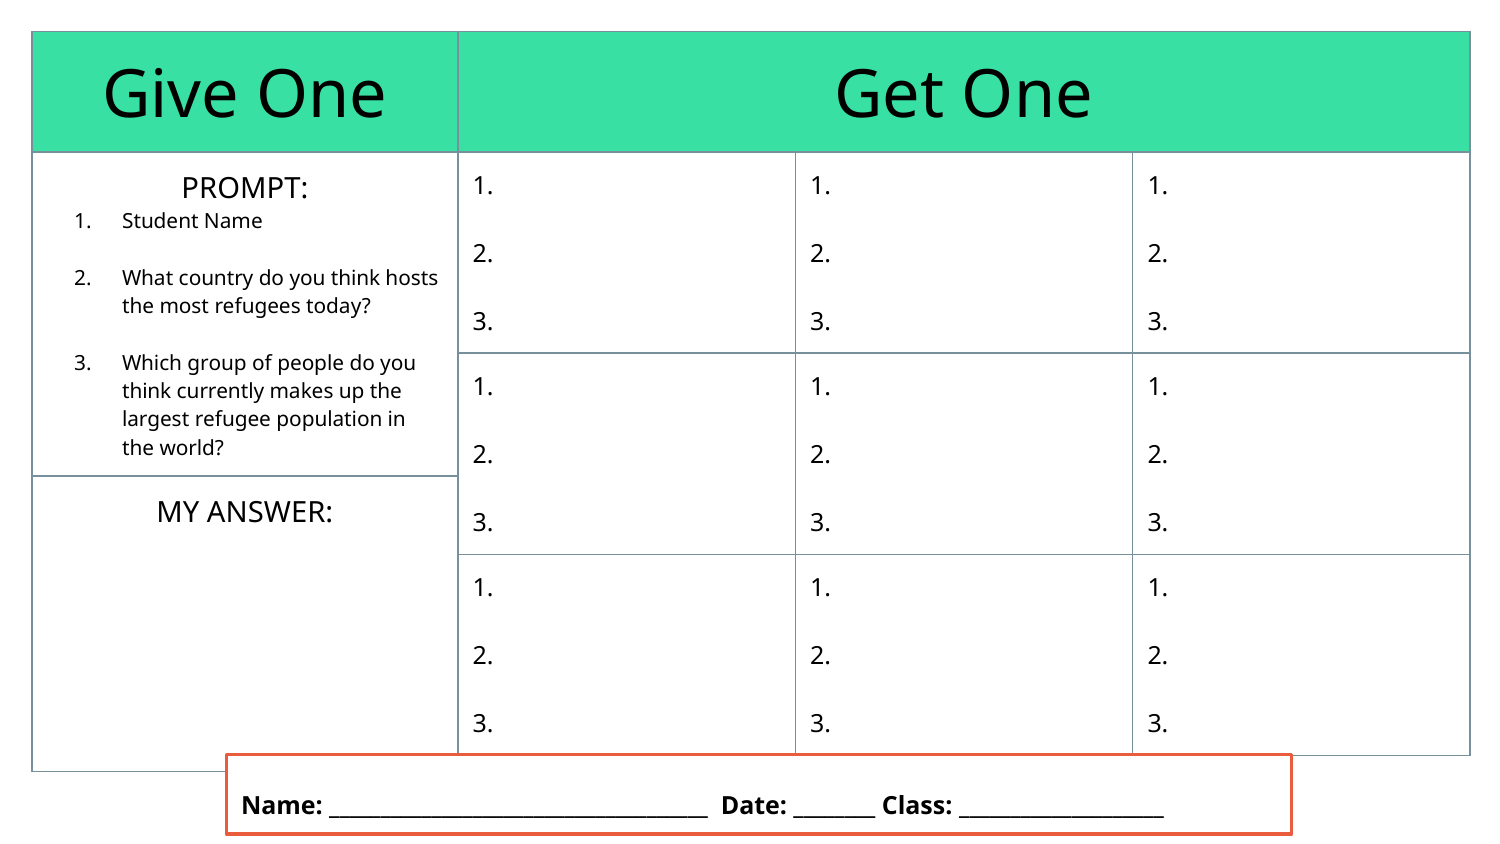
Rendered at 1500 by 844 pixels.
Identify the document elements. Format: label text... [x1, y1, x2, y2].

table_cell 1. 2. 3. [1133, 153, 1469, 352]
text_box Name: _____________________________________ Date: ________ Class: ____________________ [226, 754, 1292, 834]
table_cell 1. 2. 3. [459, 153, 795, 352]
table_header Get One [459, 32, 1469, 151]
table_cell 1. 2. 3. [796, 153, 1132, 352]
table_cell 1. 2. 3. [459, 354, 795, 554]
table_cell 1. 2. 3. [459, 555, 795, 754]
table_cell MY ANSWER: [33, 477, 457, 771]
table_cell 1. 2. 3. [796, 555, 1132, 754]
table_cell 1. 2. 3. [1133, 354, 1469, 554]
table_cell PROMPT: Student Name What country do you think hosts the most refugees today? Which group of people do you think currently makes up the largest refugee population in the world? [33, 153, 457, 475]
table_cell 1. 2. 3. [796, 354, 1132, 554]
table_cell 1. 2. 3. [1133, 555, 1469, 755]
table_header Give One [33, 32, 457, 151]
